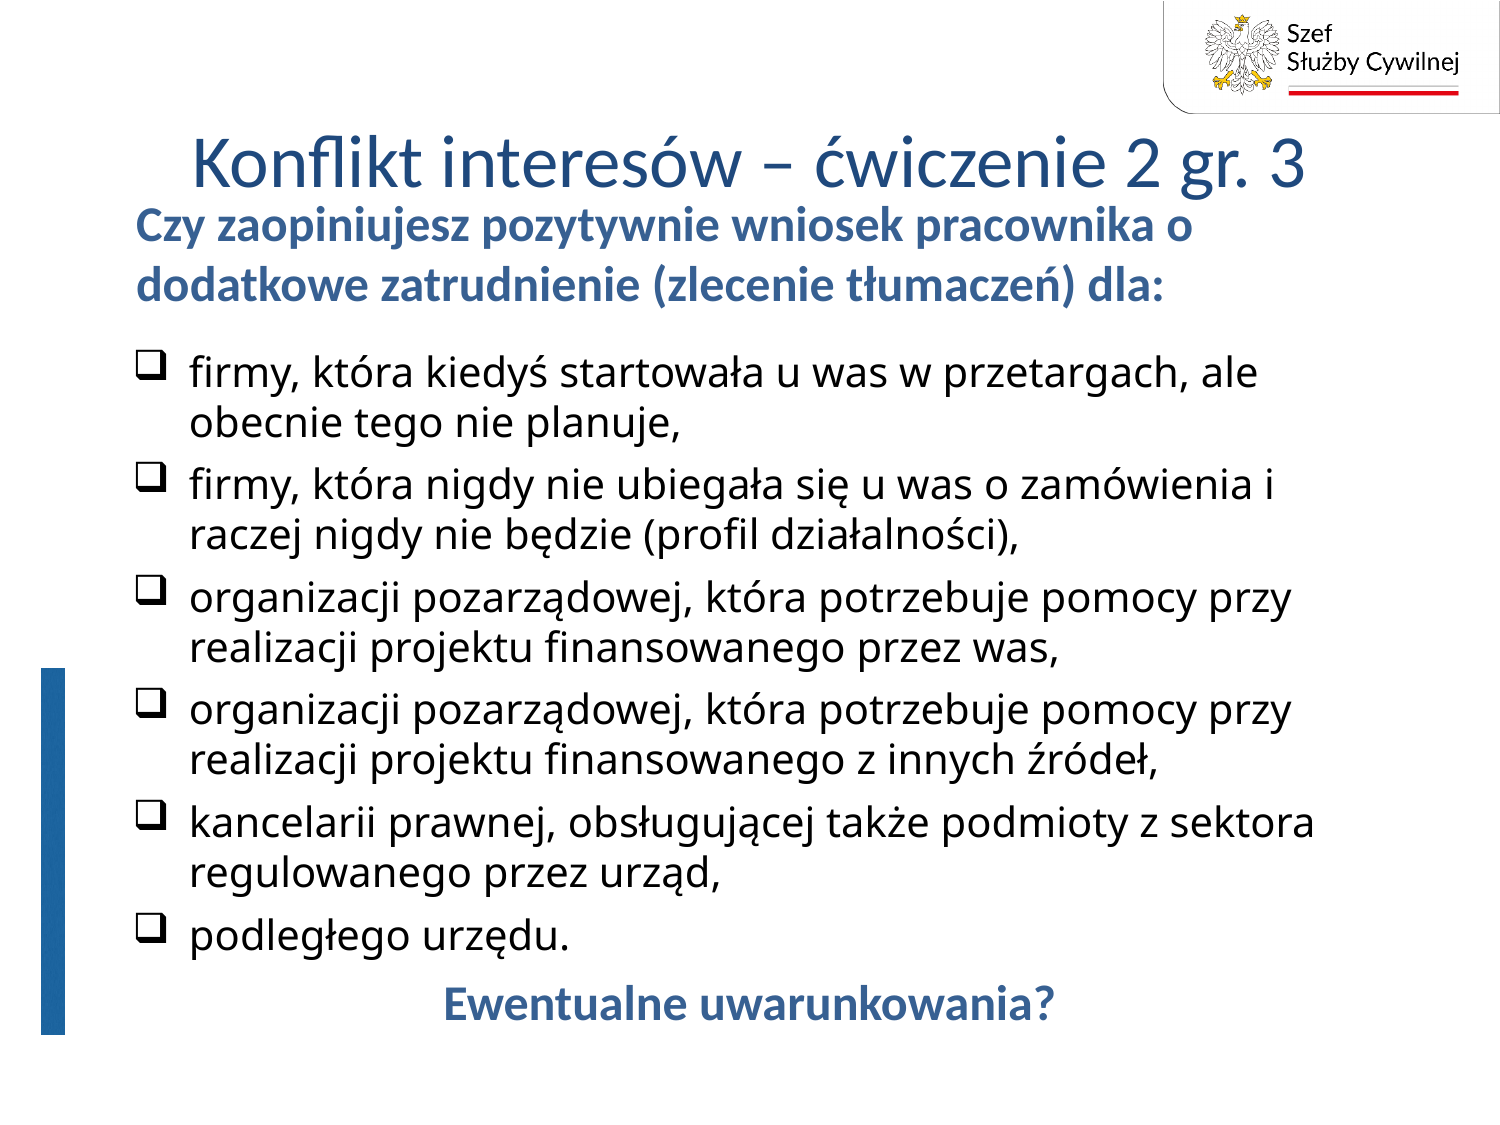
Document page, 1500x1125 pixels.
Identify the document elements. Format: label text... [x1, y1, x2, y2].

text_box Czy zaopiniujesz pozytywnie wniosek pracownika o dodatkowe zatrudnienie (zlecenie tłumaczeń) dla: [121, 184, 1386, 320]
picture [1163, 0, 1500, 114]
text_box firmy, która kiedyś startowała u was w przetargach, ale obecnie tego nie planuje, firmy, która nigdy nie ubiegała się u was o zamówienia i raczej nigdy nie będzie (profil działalności), organizacji pozarządowej, która potrzebuje pomocy przy realizacji projektu finansowanego przez was, organizacji pozarządowej, która potrzebuje pomocy przy realizacji projektu finansowanego z innych źródeł, kancelarii prawnej, obsługującej także podmioty z sektora regulowanego przez urząd, podległego urzędu. Ewentualne uwarunkowania? [117, 338, 1382, 1039]
title Konflikt interesów – ćwiczenie 2 gr. 3 [100, 104, 1400, 230]
picture [41, 668, 65, 1035]
